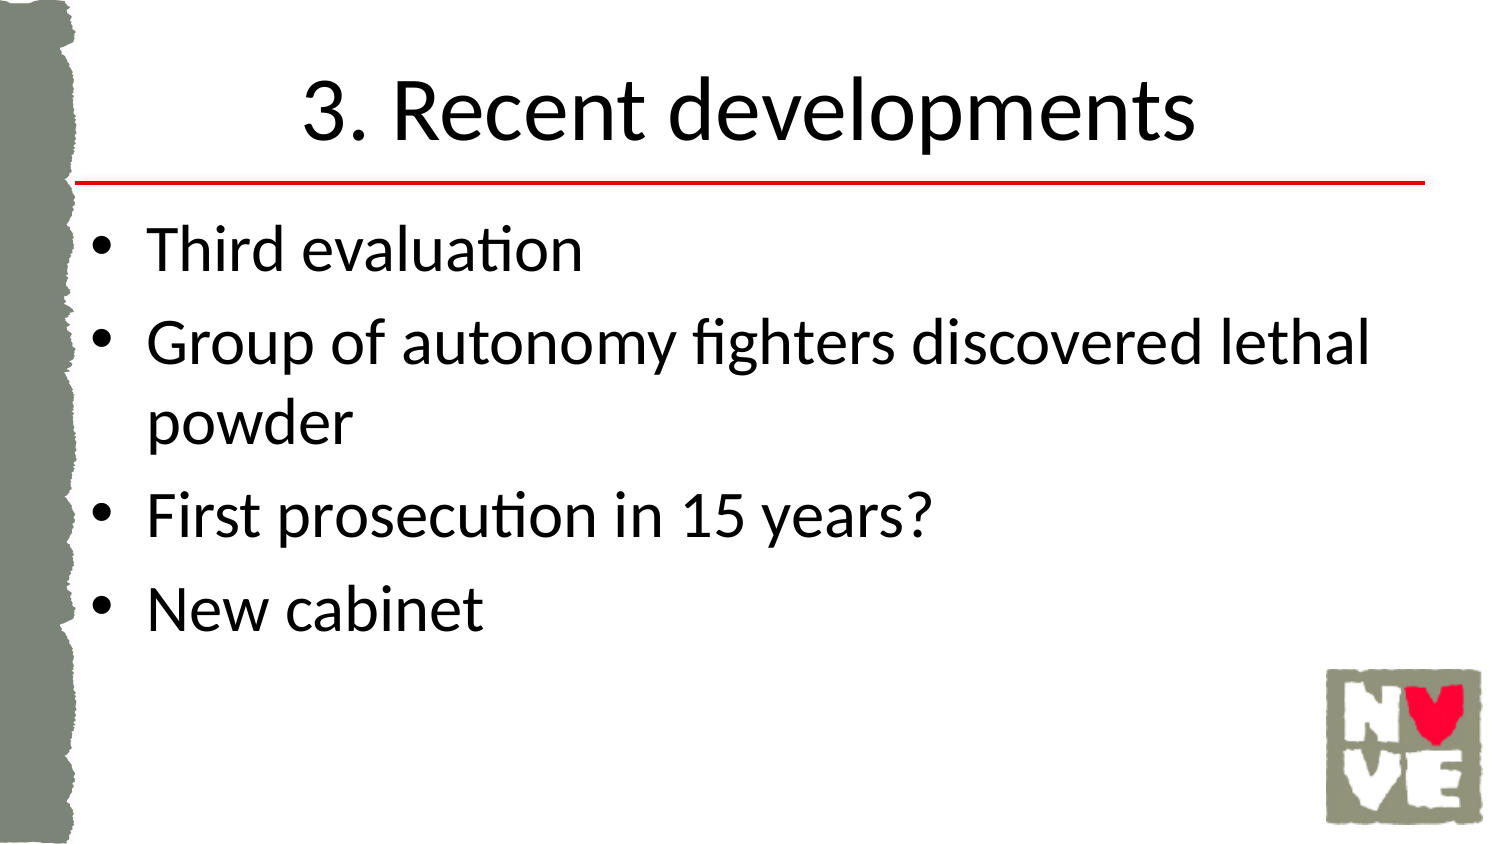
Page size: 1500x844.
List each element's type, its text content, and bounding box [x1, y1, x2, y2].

picture [0, 0, 77, 844]
title 3. Recent developments [75, 33, 1425, 175]
list Third evaluation Group of autonomy fighters discovered lethal powder First prosecution in 15 years? New cabinet [75, 196, 1425, 754]
picture [1326, 669, 1483, 825]
